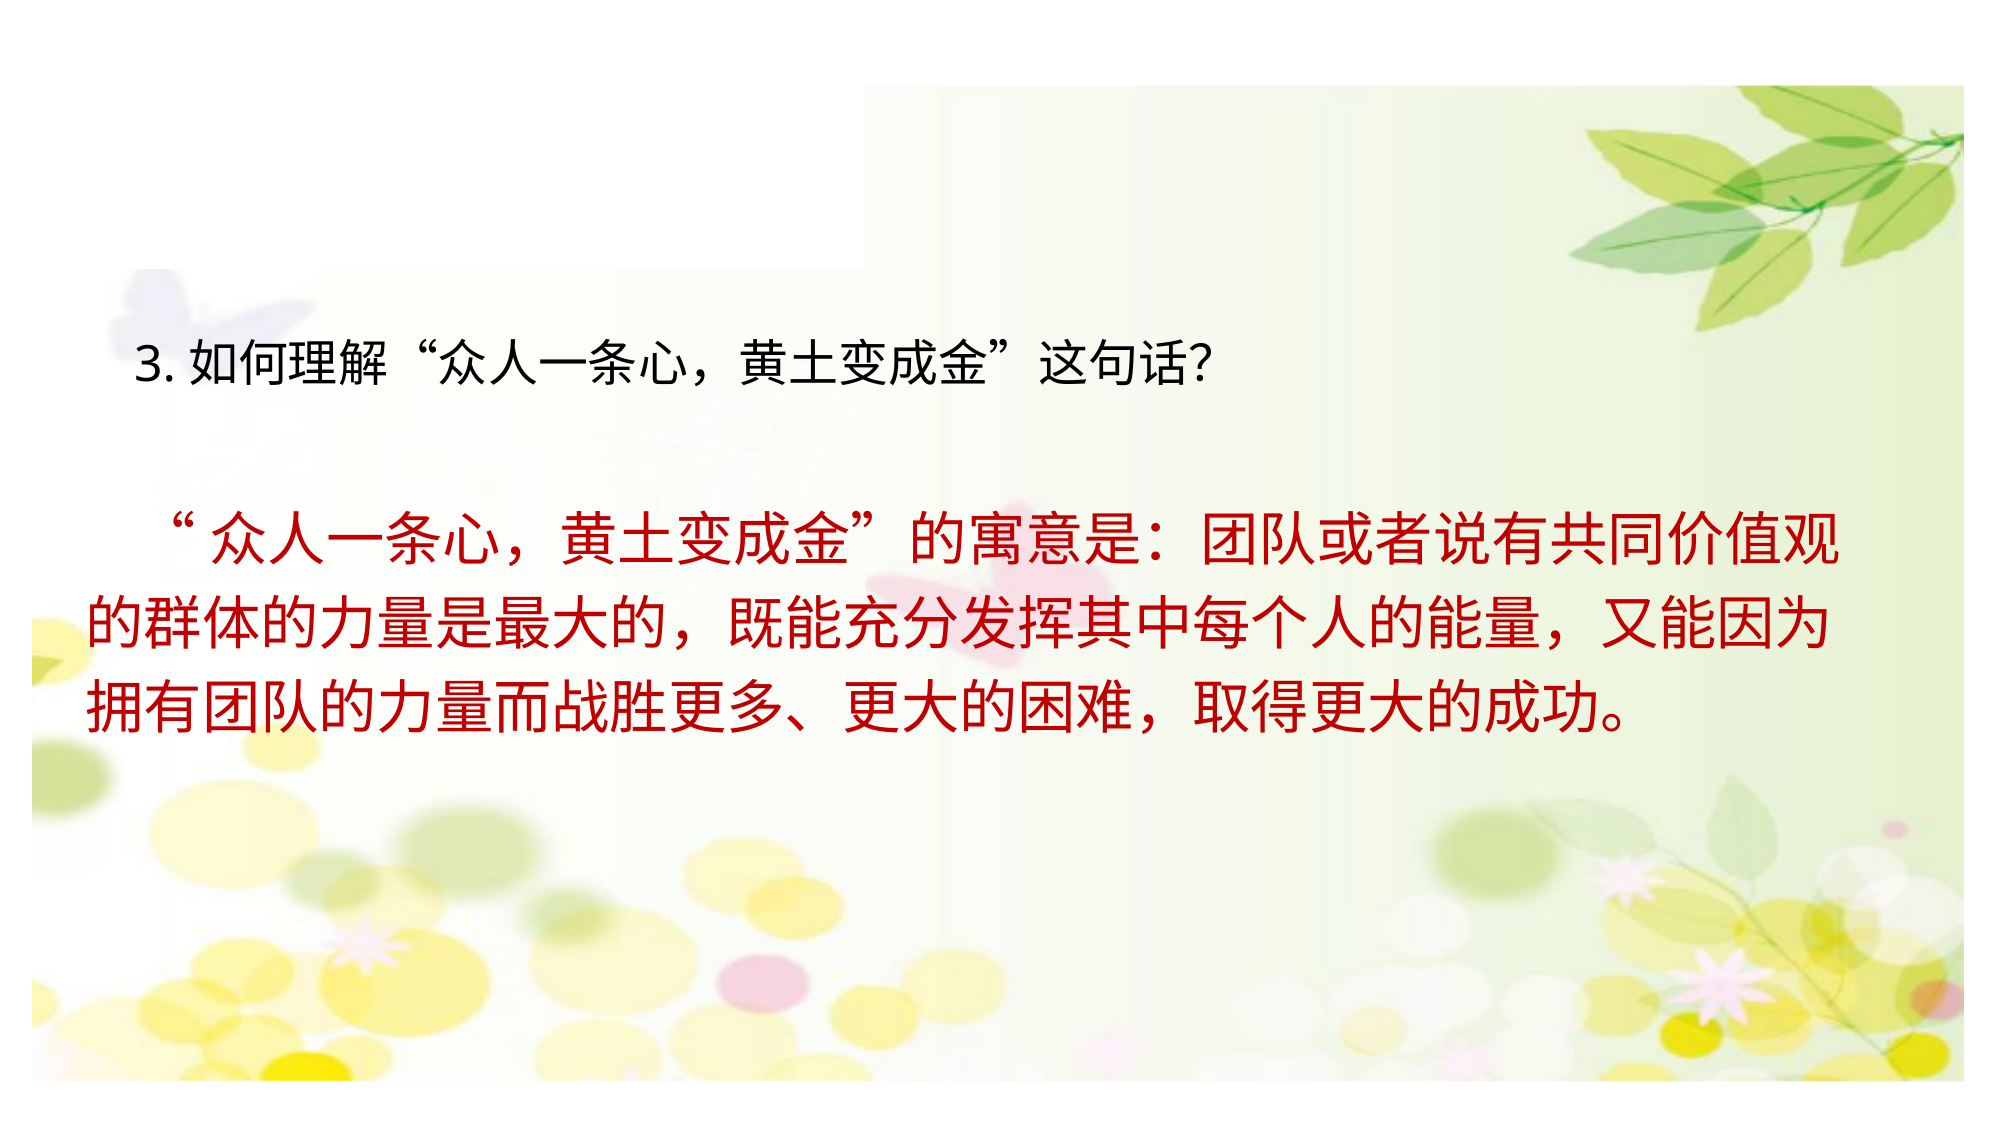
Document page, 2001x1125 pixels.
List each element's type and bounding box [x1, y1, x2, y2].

picture [31, 84, 1964, 1093]
